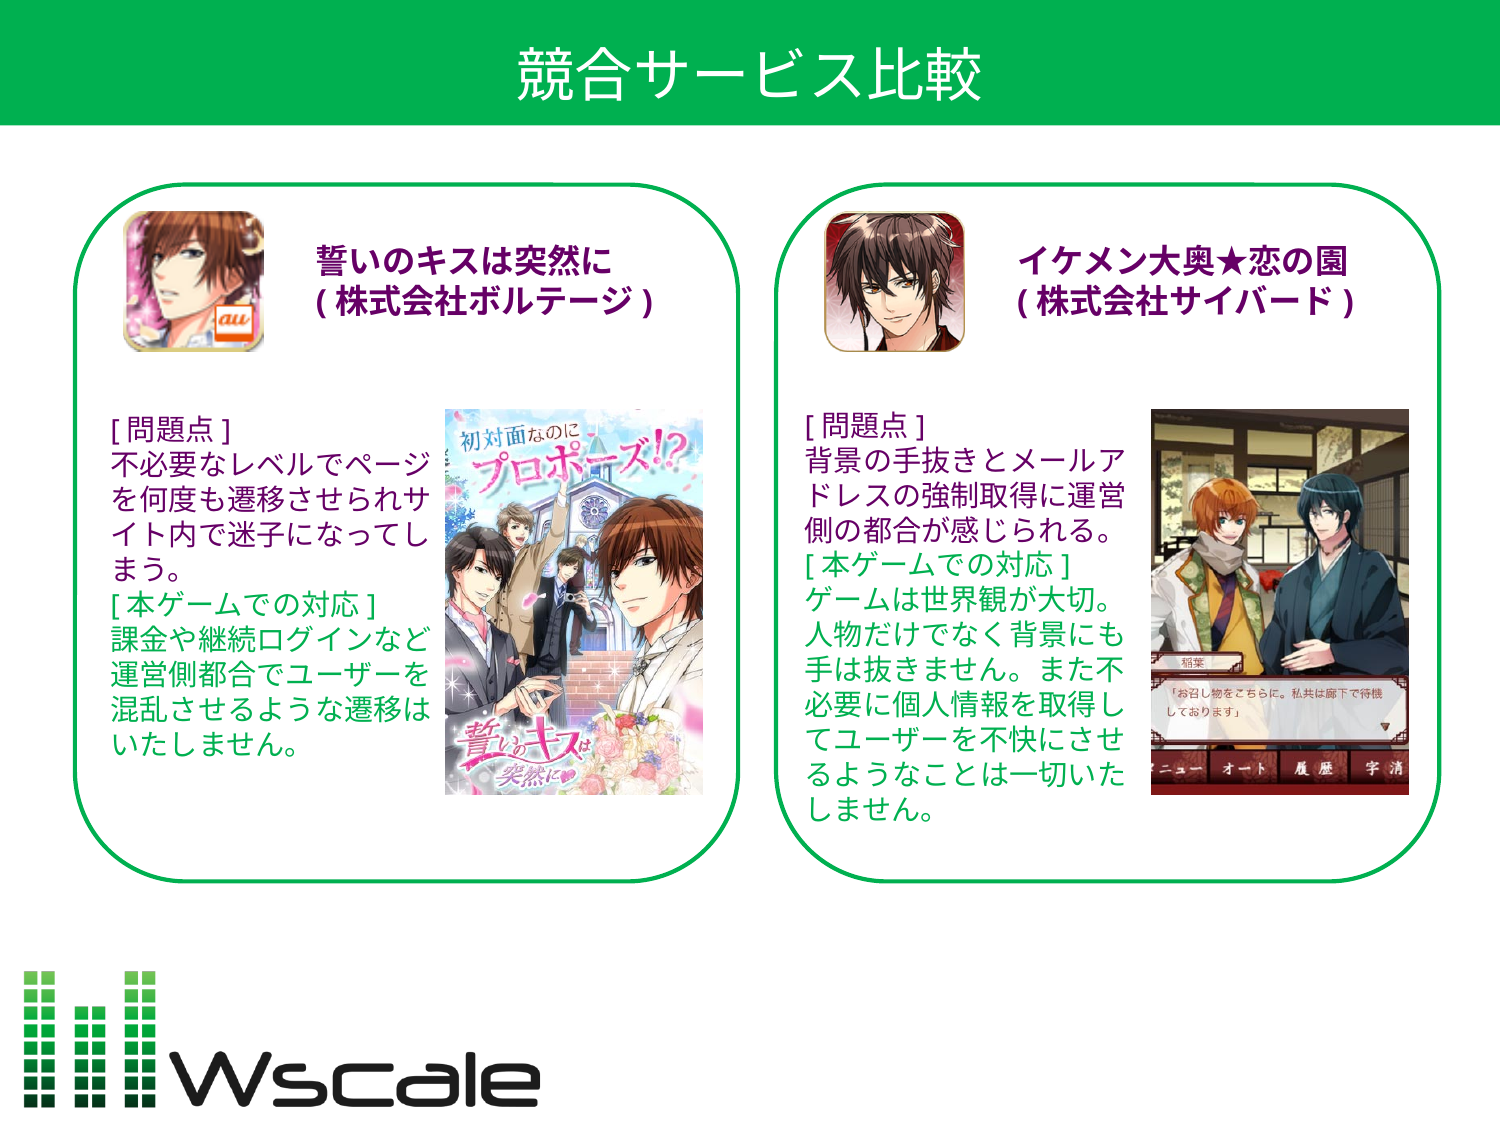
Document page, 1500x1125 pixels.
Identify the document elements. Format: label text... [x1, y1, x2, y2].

text_box 競合サービス比較 [74, 30, 1425, 117]
picture [0, 954, 561, 1125]
picture [823, 211, 965, 352]
picture [1151, 408, 1410, 796]
picture [122, 211, 264, 352]
text_box [773, 182, 1442, 884]
text_box [問題点] 不必要なレベルでページを何度も遷移させられサイト内で迷子になってしまう。 [本ゲームでの対応] 課金や継続ログインなど運営側都合でユーザーを混乱させるような遷移はいたしません。 [95, 409, 443, 764]
text_box [72, 182, 741, 884]
text_box イケメン大奥★恋の園(株式会社サイバード) [1002, 233, 1381, 327]
text_box [問題点] 背景の手抜きとメールアドレスの強制取得に運営側の都合が感じられる。 [本ゲームでの対応] ゲームは世界観が大切。人物だけでなく背景にも手は抜きません。また不必要に個人情報を取得してユーザーを不快にさせるようなことは一切いたしません。 [789, 387, 1154, 846]
text_box 誓いのキスは突然に (株式会社ボルテージ) [301, 233, 680, 327]
picture [445, 408, 703, 795]
